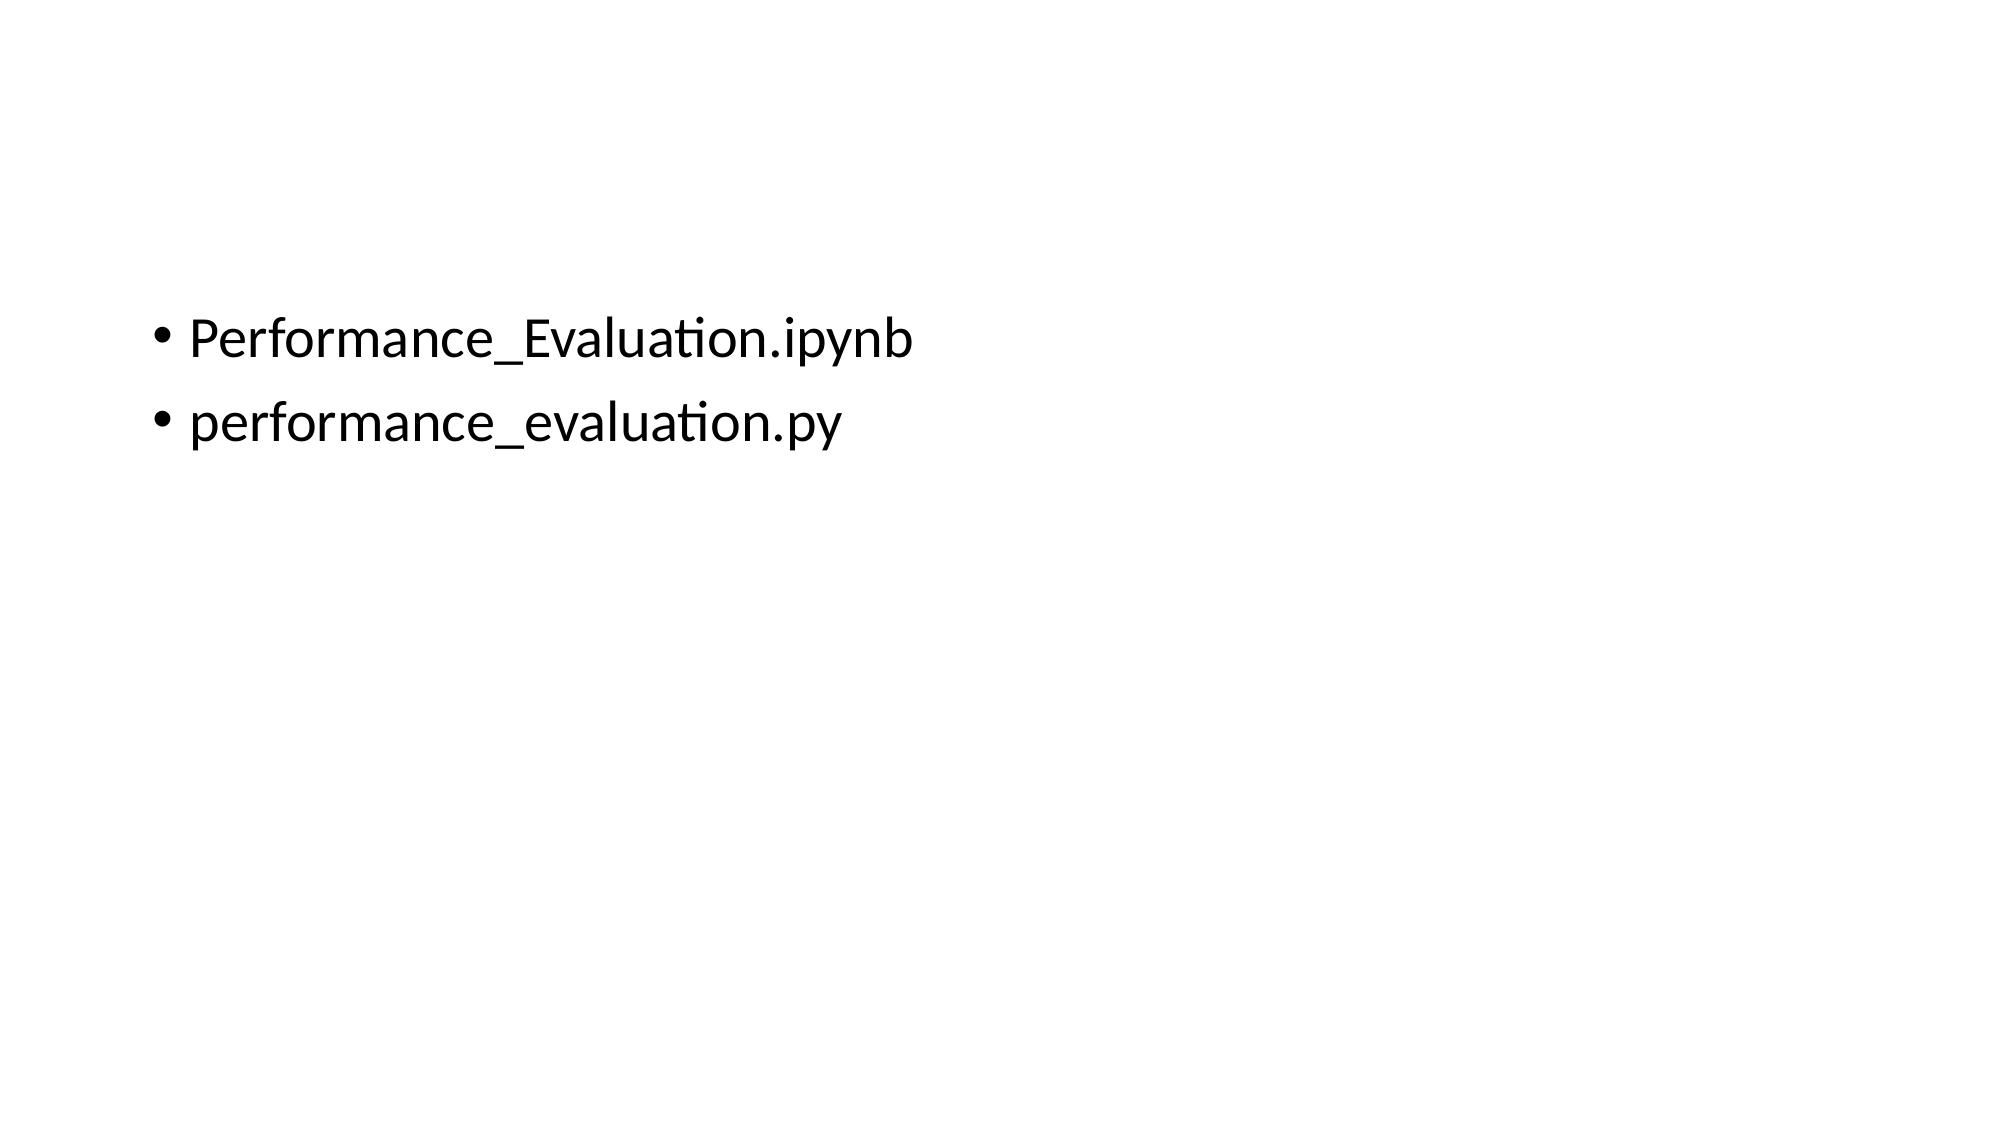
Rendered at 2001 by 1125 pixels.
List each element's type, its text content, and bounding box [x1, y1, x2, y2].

list Performance_Evaluation.ipynb performance_evaluation.py [137, 299, 1863, 1014]
